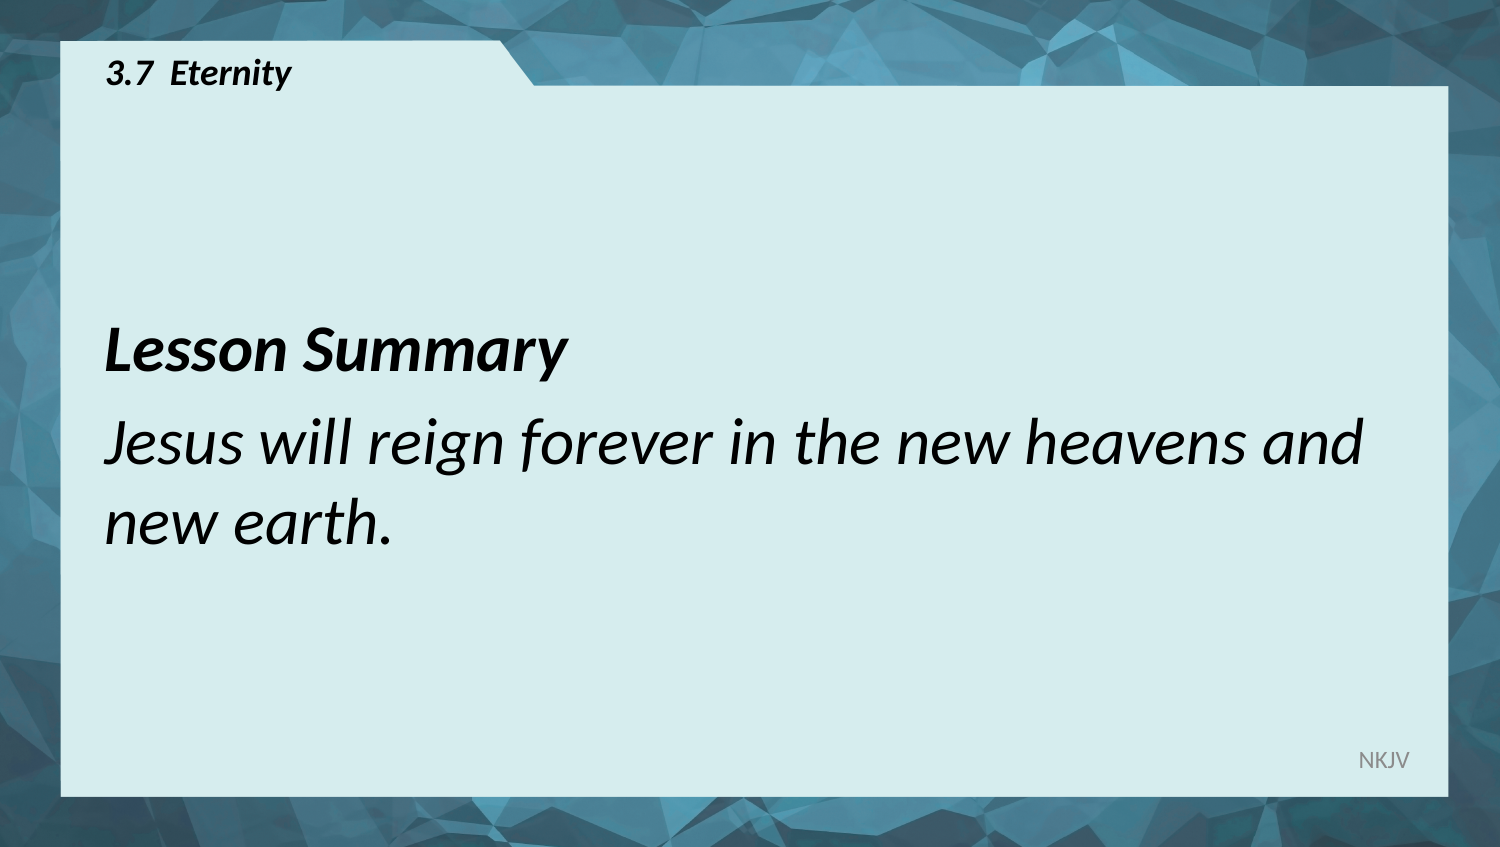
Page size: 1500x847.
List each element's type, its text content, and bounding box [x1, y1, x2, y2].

footer NKJV [950, 736, 1425, 782]
title 3.7 Eternity [89, 33, 1420, 108]
list Lesson Summary Jesus will reign forever in the new heavens and new earth. [89, 141, 1403, 722]
picture [0, 0, 1500, 847]
